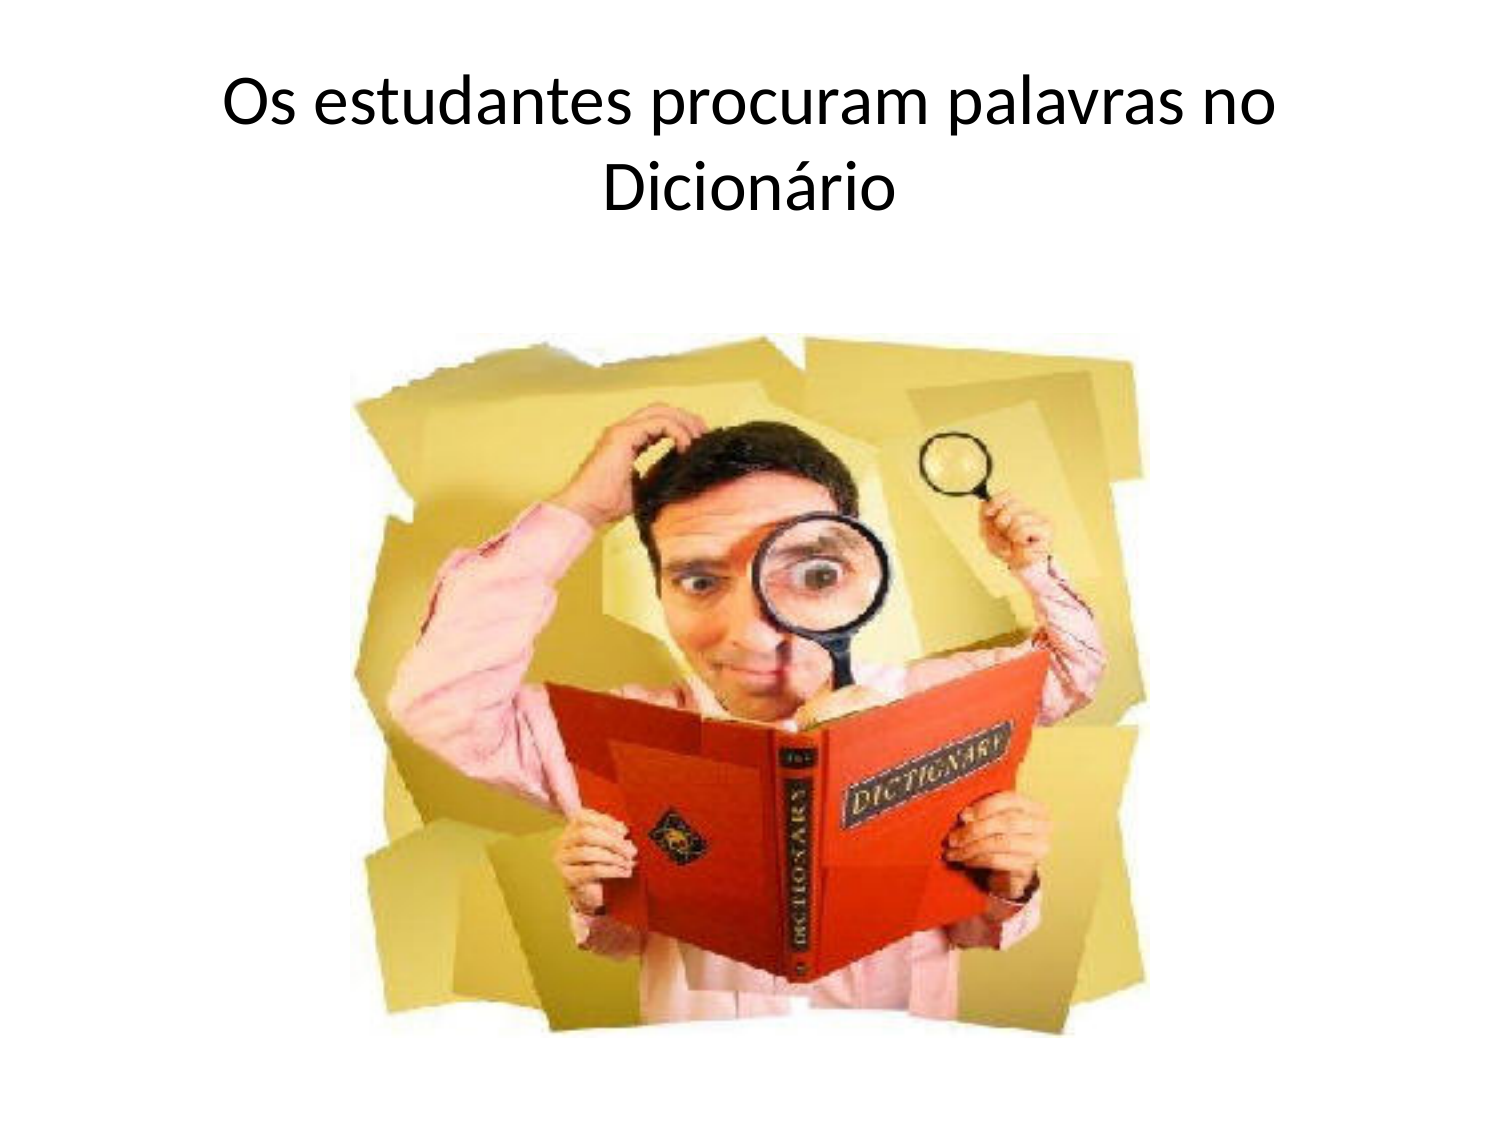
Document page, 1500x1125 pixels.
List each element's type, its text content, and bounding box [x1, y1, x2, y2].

title Os estudantes procuram palavras no Dicionário [75, 45, 1425, 233]
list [349, 333, 1151, 1038]
